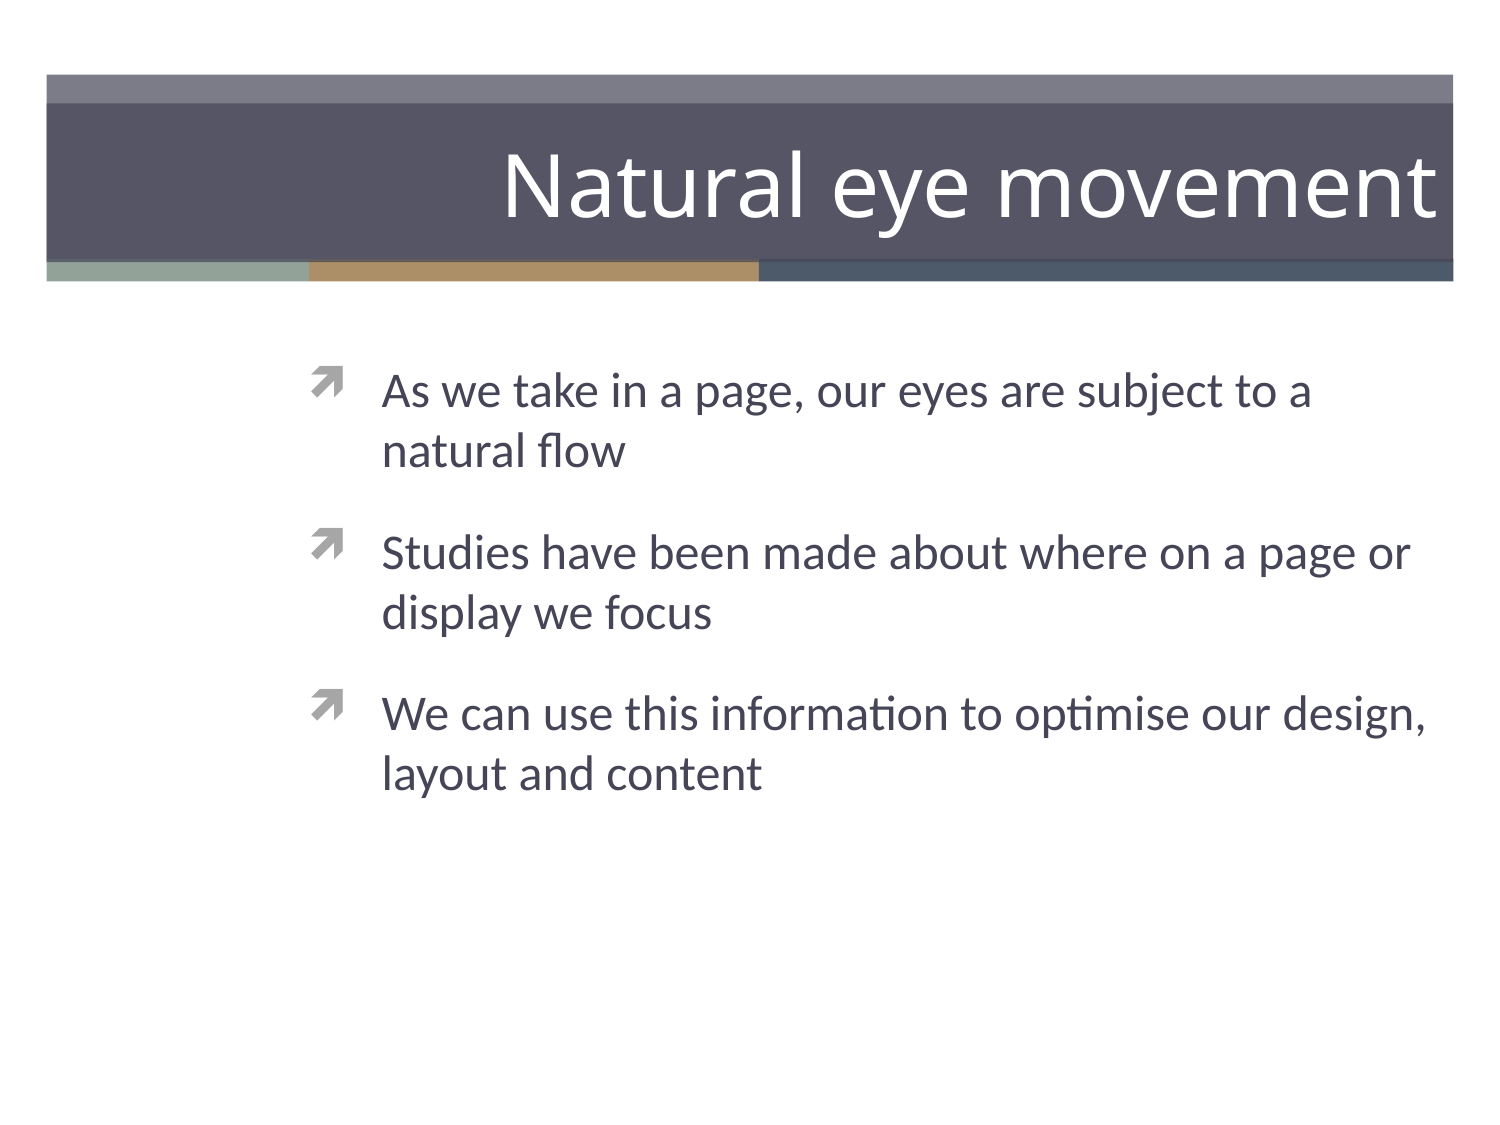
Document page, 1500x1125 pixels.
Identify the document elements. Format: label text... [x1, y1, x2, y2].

list As we take in a page, our eyes are subject to a natural flow Studies have been made about where on a page or display we focus We can use this information to optimise our design, layout and content [292, 350, 1454, 1005]
title Natural eye movement [46, 103, 1454, 263]
